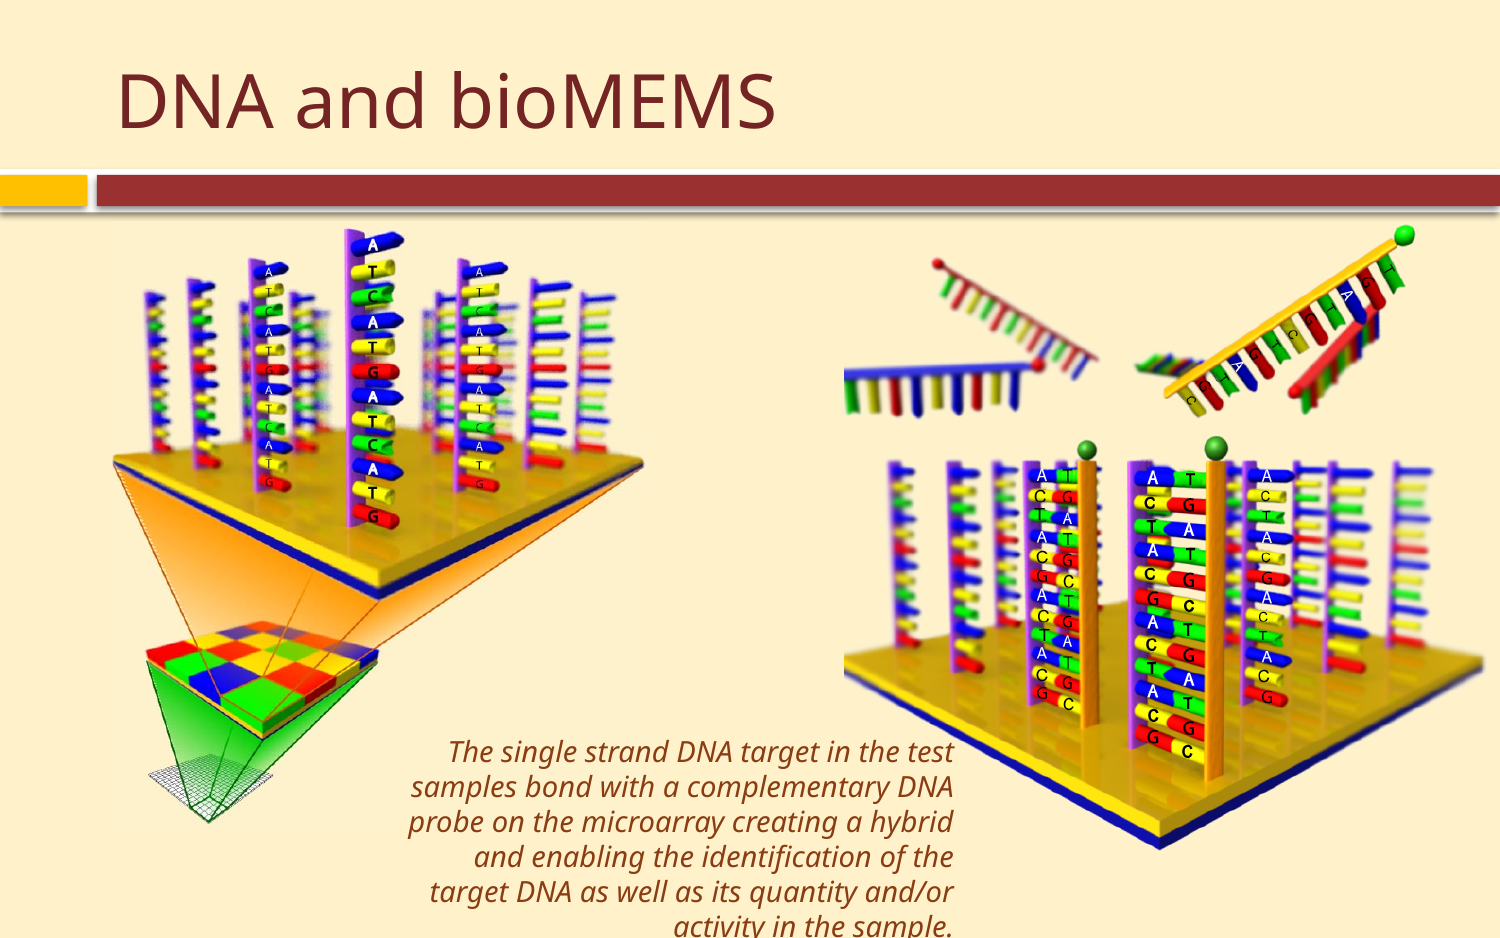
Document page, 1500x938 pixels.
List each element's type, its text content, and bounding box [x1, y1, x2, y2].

text_box The single strand DNA target in the test samples bond with a complementary DNA probe on the microarray creating a hybrid and enabling the identification of the target DNA as well as its quantity and/or activity in the sample. [390, 725, 970, 938]
picture [844, 209, 1500, 863]
picture [108, 220, 648, 828]
title DNA and bioMEMS [100, 31, 1438, 167]
